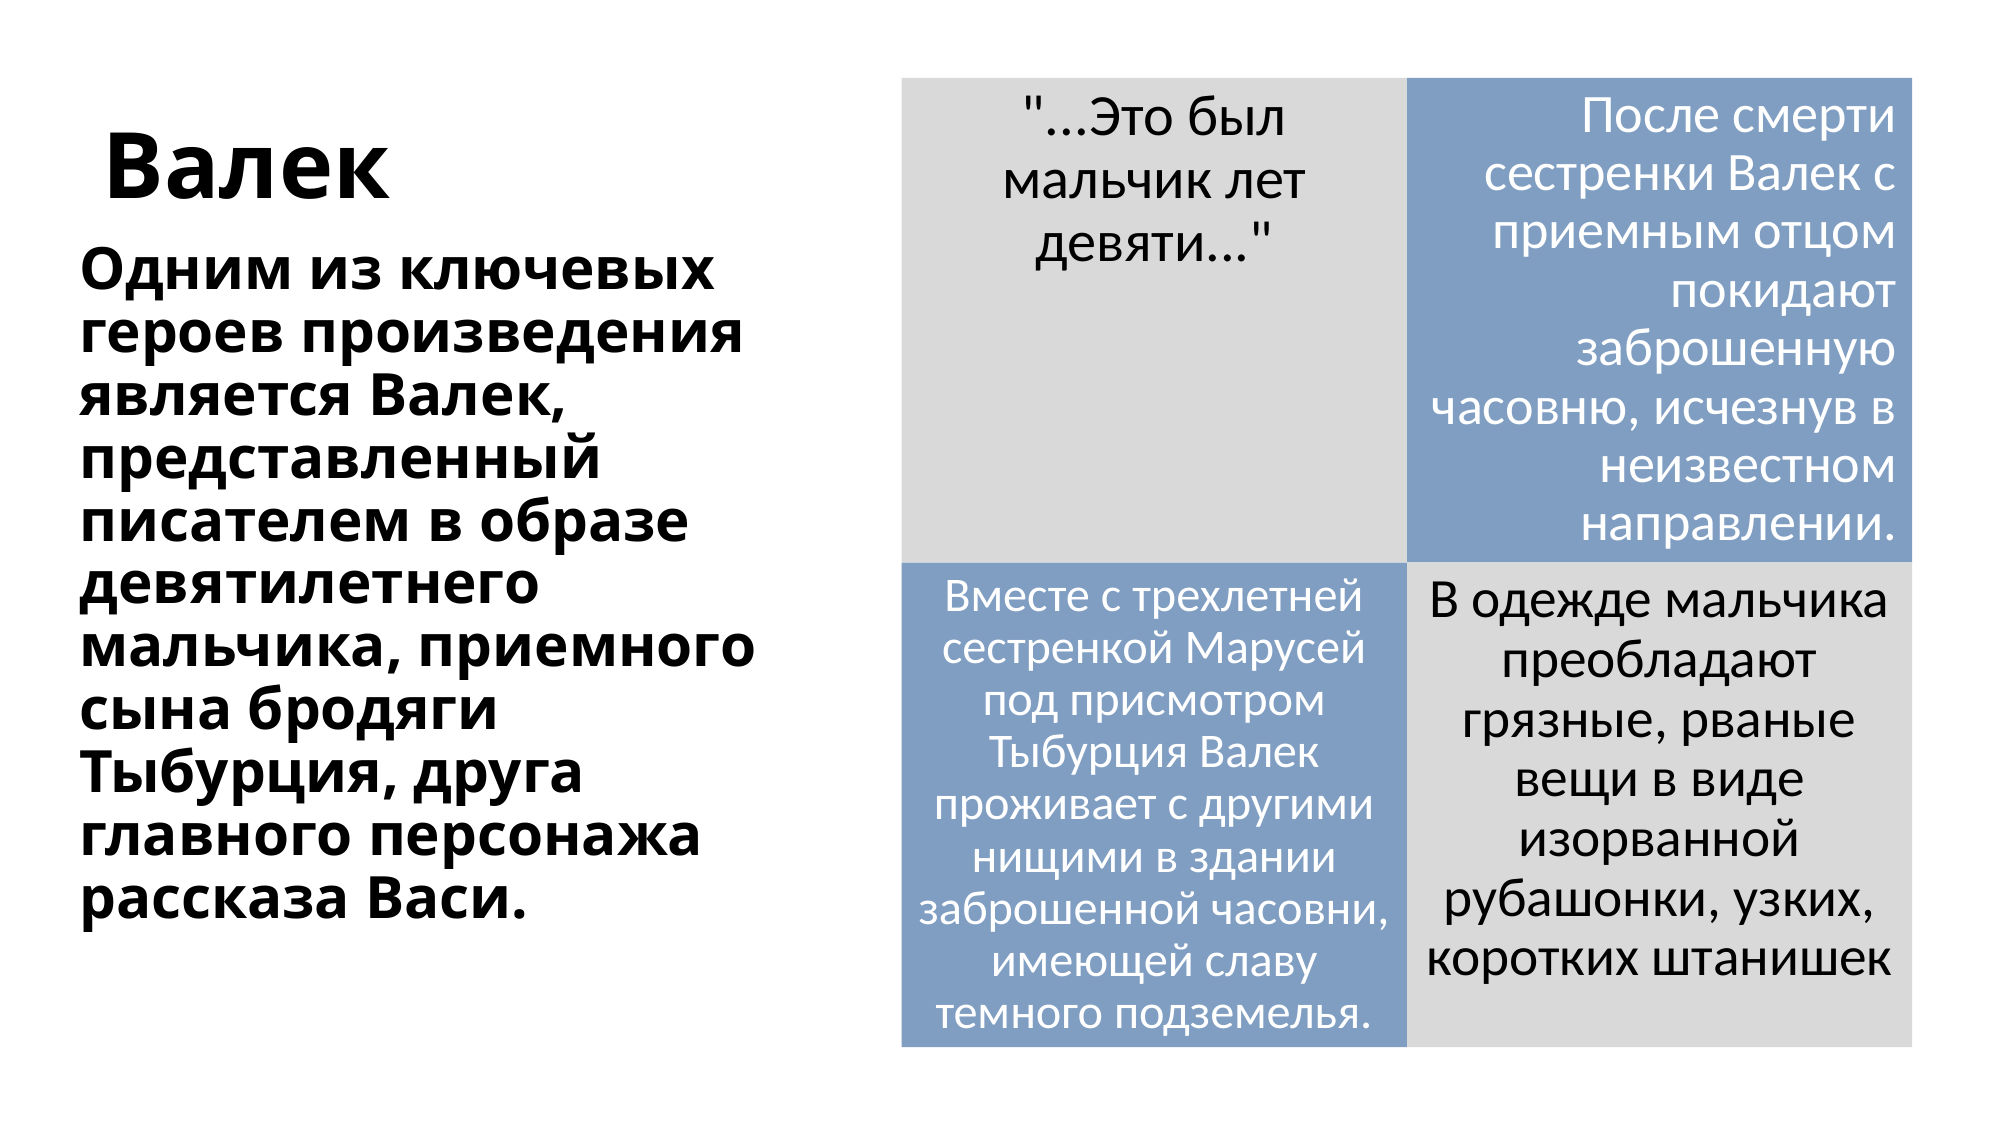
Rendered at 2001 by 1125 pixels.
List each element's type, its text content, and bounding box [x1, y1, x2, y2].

list Одним из ключевых героев произведения является Валек, представленный писателем в образе девятилетнего мальчика, приемного сына бродяги Тыбурция, друга главного персонажа рассказа Васи. [64, 232, 791, 989]
list В одежде мальчика преобладают грязные, рваные вещи в виде изорванной рубашонки, узких, коротких штанишек [1407, 562, 1913, 1048]
list После смерти сестренки Валек с приемным отцом покидают заброшенную часовню, исчезнув в неизвестном направлении. [1407, 77, 1913, 562]
title Валек [87, 59, 815, 278]
list "...Это был мальчик лет девяти..." [901, 77, 1407, 562]
list Вместе с трехлетней сестренкой Марусей под присмотром Тыбурция Валек проживает с другими нищими в здании заброшенной часовни, имеющей славу темного подземелья. [901, 562, 1407, 1048]
